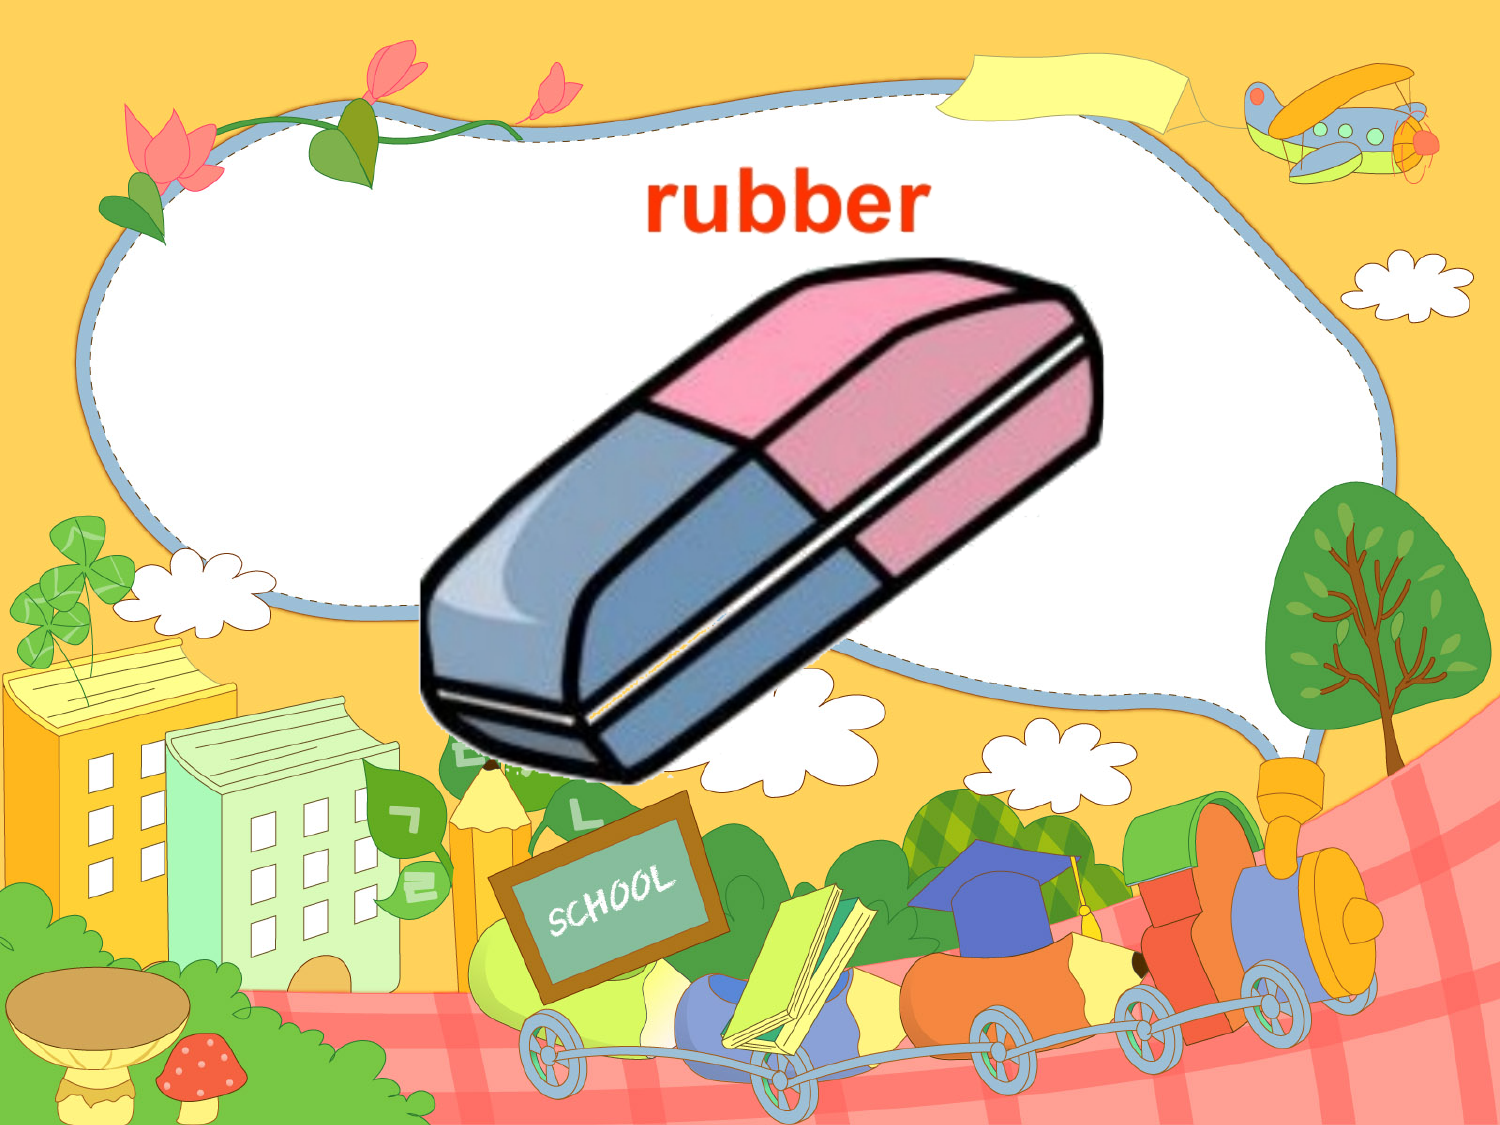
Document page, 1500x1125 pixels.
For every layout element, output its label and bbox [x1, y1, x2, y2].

picture [0, 0, 1500, 1125]
list [292, 105, 1283, 849]
